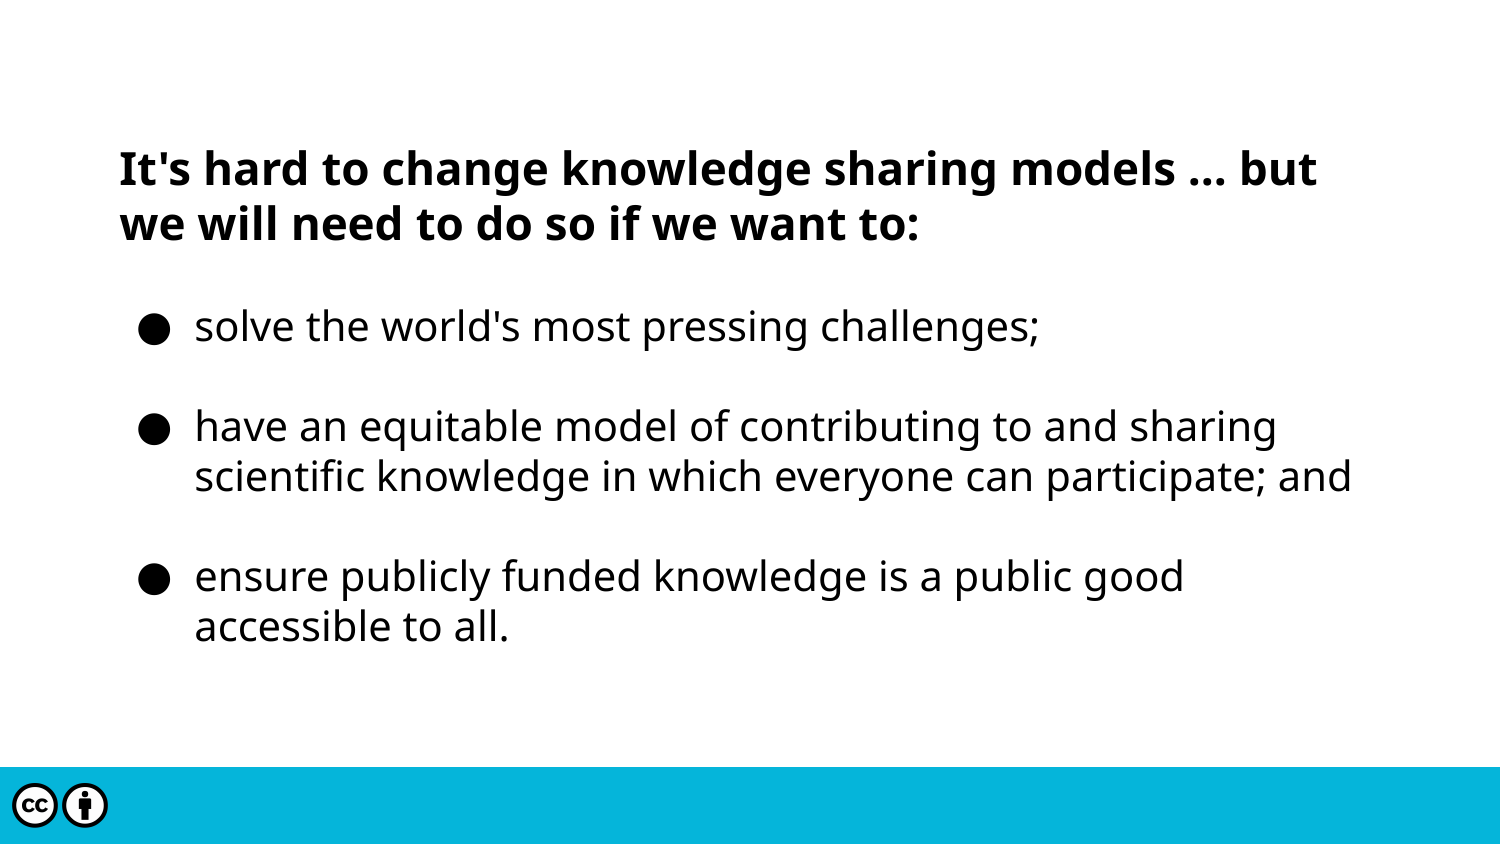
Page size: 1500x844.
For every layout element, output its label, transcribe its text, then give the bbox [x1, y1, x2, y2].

picture [12, 783, 58, 828]
picture [62, 783, 108, 828]
text_box It's hard to change knowledge sharing models ... but we will need to do so if we want to: solve the world's most pressing challenges; have an equitable model of contributing to and sharing scientific knowledge in which everyone can participate; and ensure publicly funded knowledge is a public good accessible to all. [104, 124, 1396, 665]
